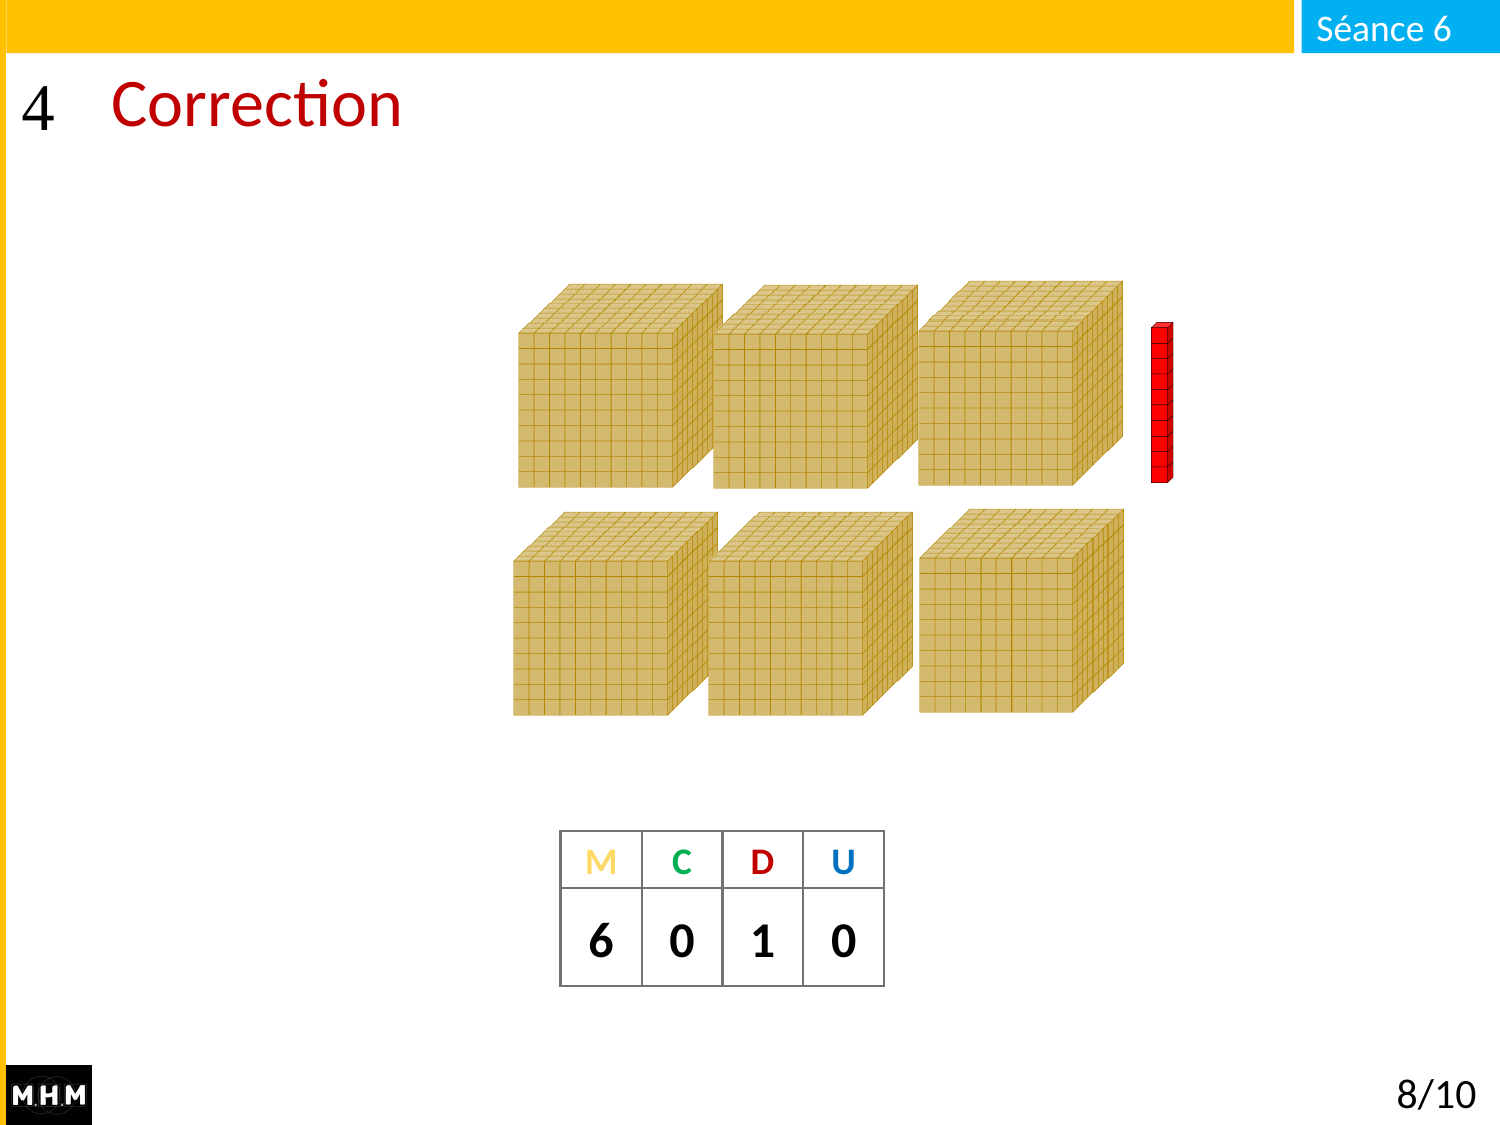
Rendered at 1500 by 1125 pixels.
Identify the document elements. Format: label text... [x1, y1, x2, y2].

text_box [516, 282, 724, 489]
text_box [560, 831, 885, 987]
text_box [916, 279, 1124, 487]
title Correction [96, 60, 1391, 150]
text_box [706, 510, 914, 717]
picture [1150, 321, 1175, 484]
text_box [511, 510, 706, 717]
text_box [711, 283, 919, 490]
picture [6, 1065, 92, 1125]
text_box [917, 507, 1125, 714]
list 8/10 [1373, 1064, 1500, 1125]
